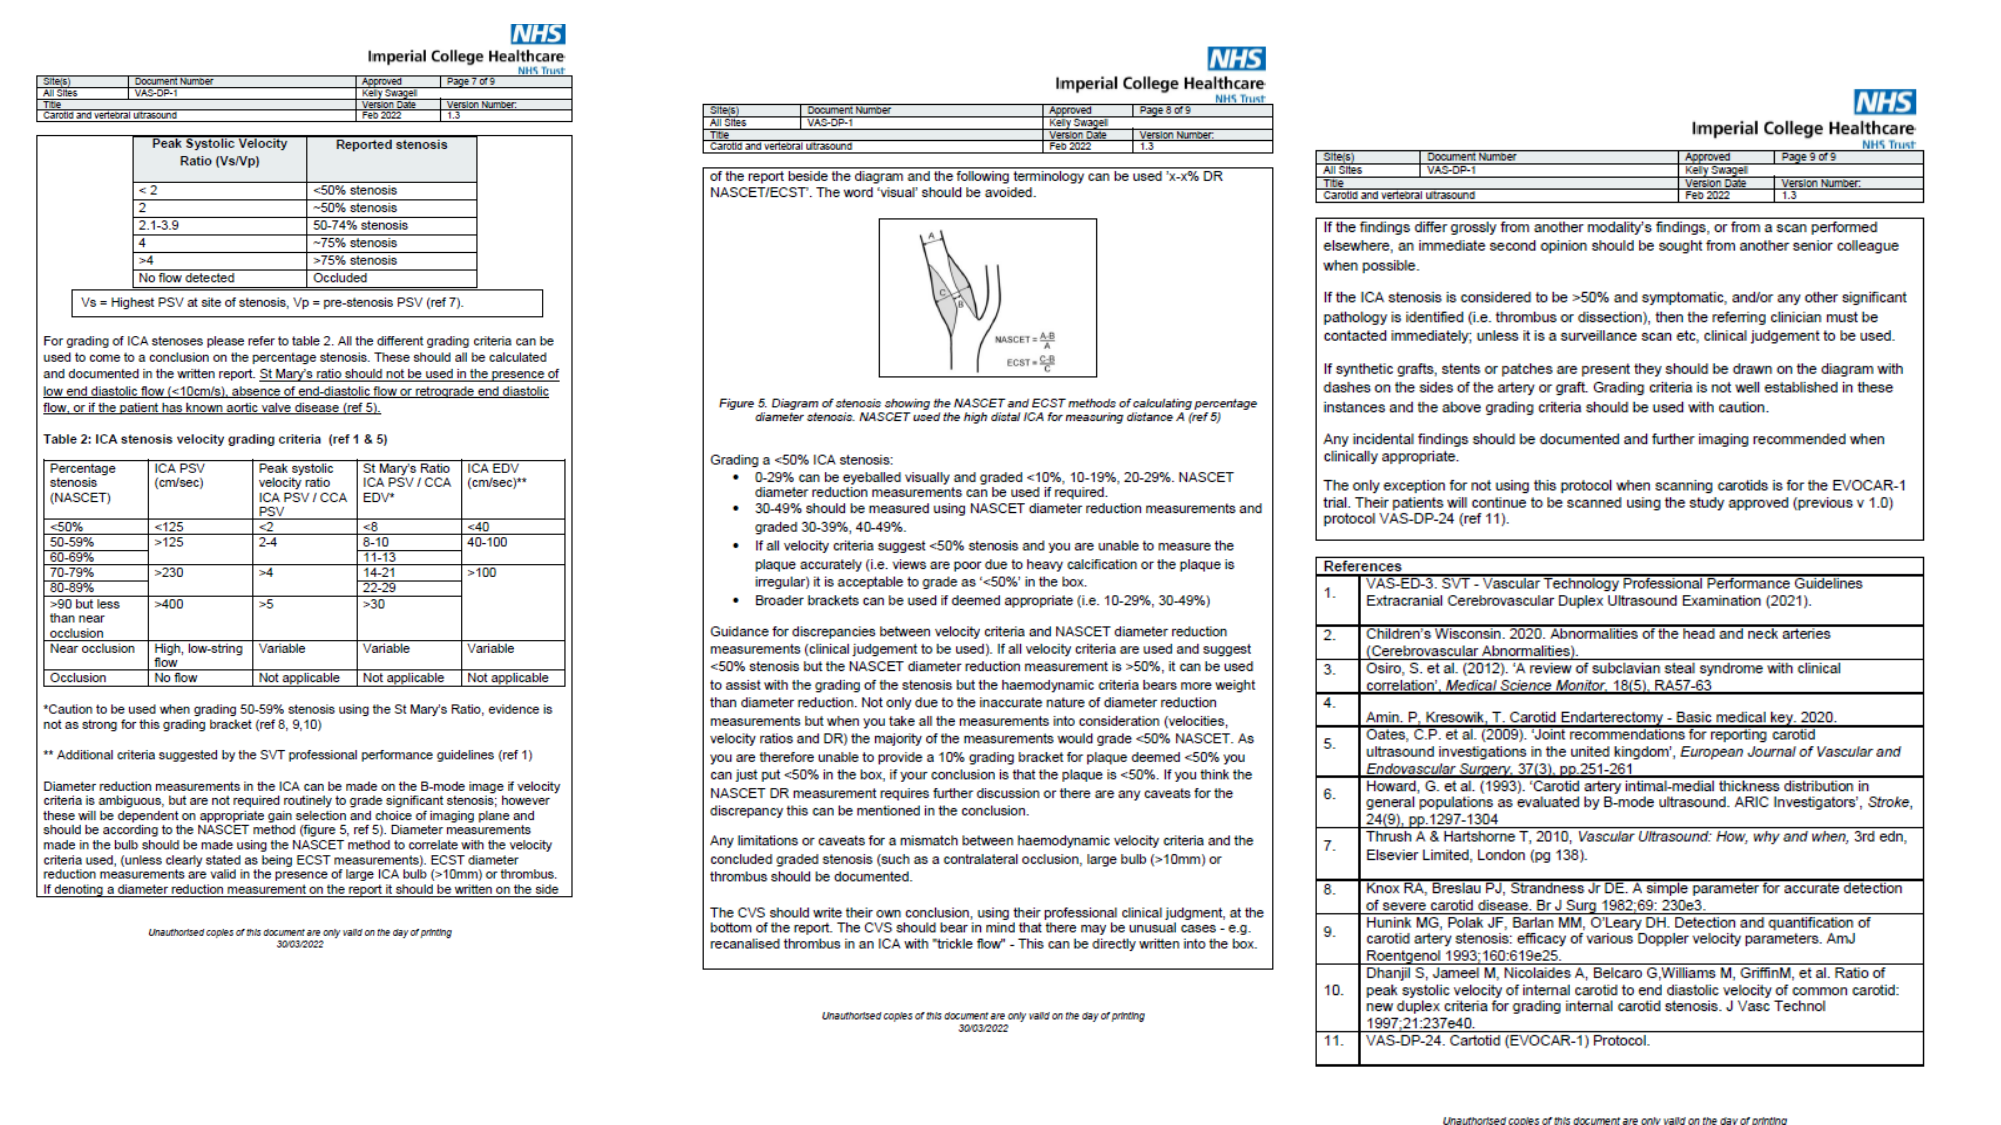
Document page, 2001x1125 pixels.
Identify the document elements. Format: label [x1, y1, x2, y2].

picture [1309, 76, 1966, 1125]
picture [0, 24, 574, 956]
picture [683, 38, 1290, 1041]
